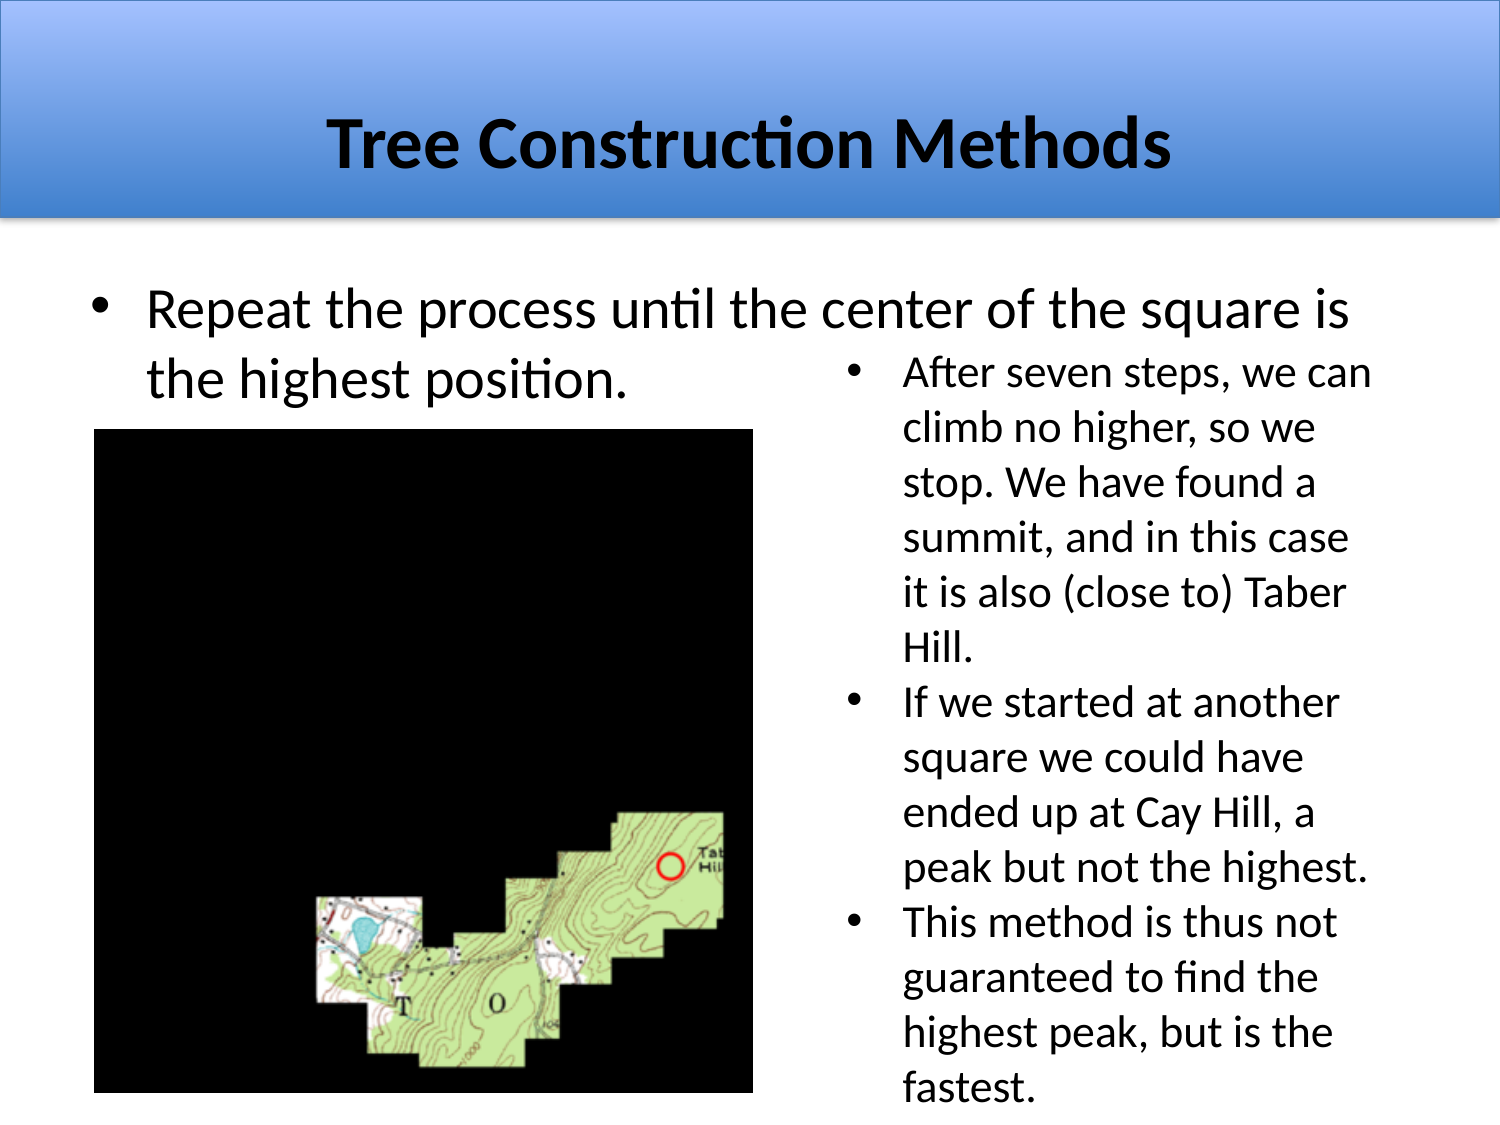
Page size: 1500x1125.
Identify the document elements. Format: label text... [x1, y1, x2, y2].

text_box After seven steps, we can climb no higher, so we stop. We have found a summit, and in this case it is also (close to) Taber Hill. If we started at another square we could have ended up at Cay Hill, a peak but not the highest. This method is thus not guaranteed to find the highest peak, but is the fastest. [831, 334, 1392, 1119]
picture [94, 429, 753, 1093]
list Repeat the process until the center of the square is the highest position. [75, 262, 1425, 1005]
title Tree Construction Methods [75, 45, 1425, 233]
